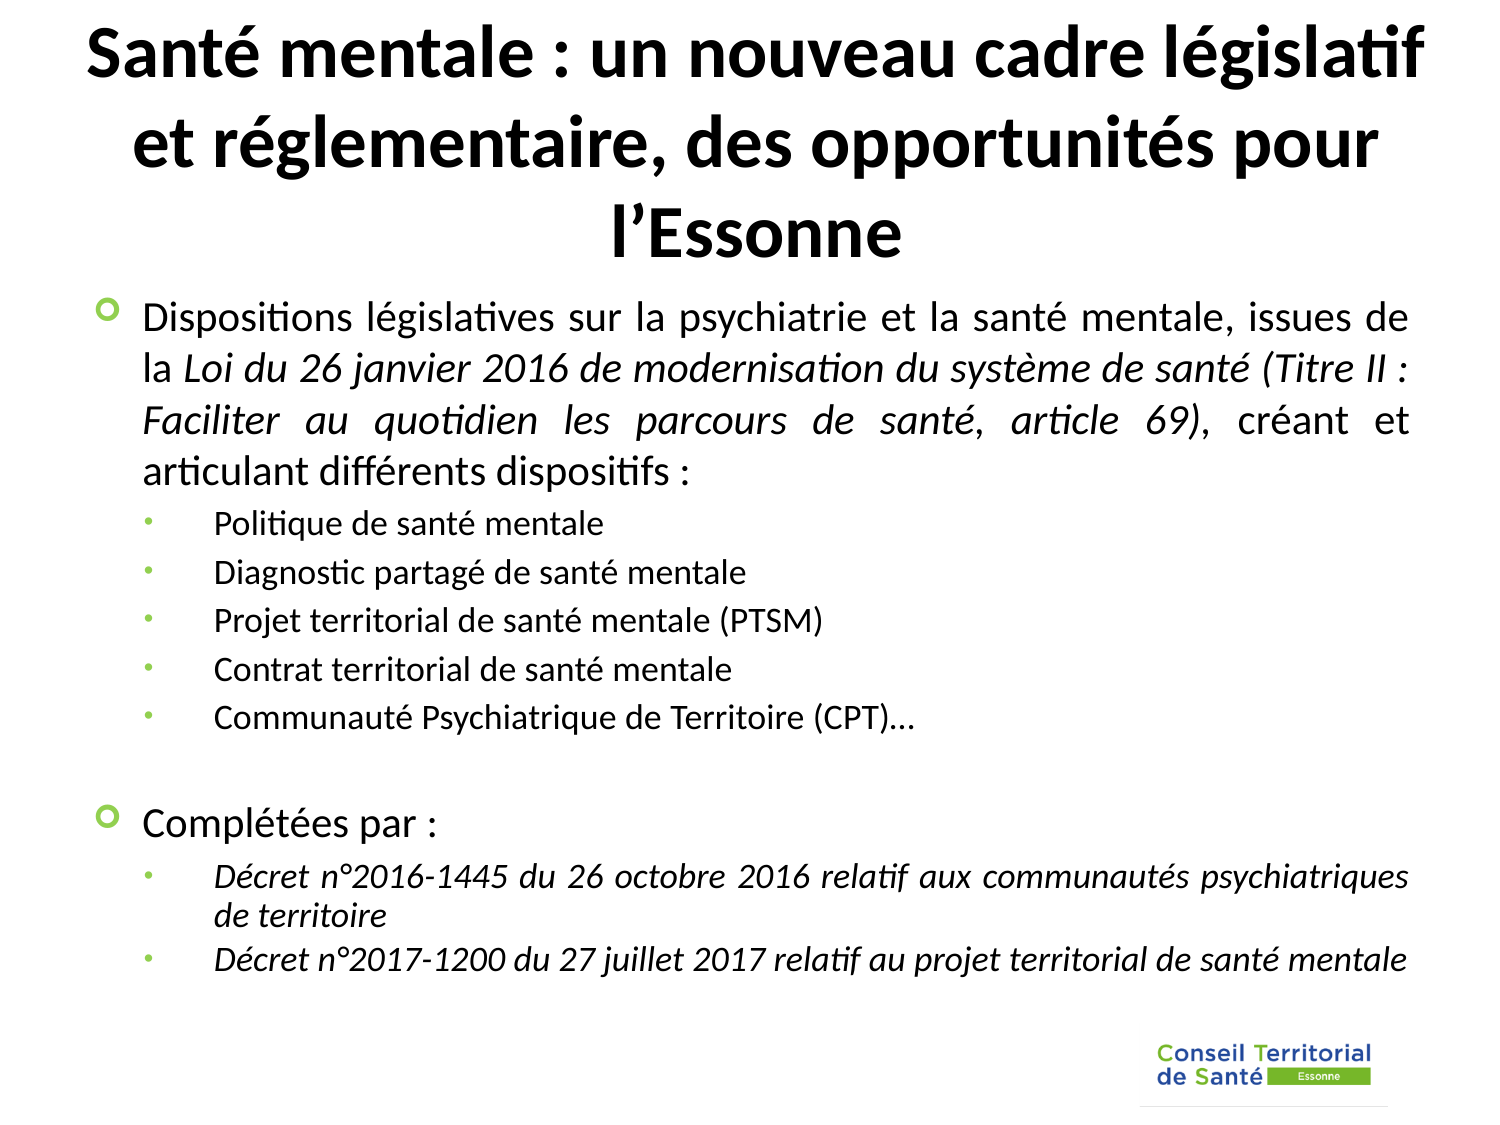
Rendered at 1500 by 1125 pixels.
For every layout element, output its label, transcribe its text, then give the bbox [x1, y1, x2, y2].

list Dispositions législatives sur la psychiatrie et la santé mentale, issues de la Loi du 26 janvier 2016 de modernisation du système de santé (Titre II : Faciliter au quotidien les parcours de santé, article 69), créant et articulant différents dispositifs : Politique de santé mentale Diagnostic partagé de santé mentale Projet territorial de santé mentale (PTSM) Contrat territorial de santé mentale Communauté Psychiatrique de Territoire (CPT)… Complétées par : Décret n°2016-1445 du 26 octobre 2016 relatif aux communautés psychiatriques de territoire Décret n°2017-1200 du 27 juillet 2017 relatif au projet territorial de santé mentale [75, 280, 1425, 1024]
picture [1139, 1024, 1388, 1107]
title Santé mentale : un nouveau cadre législatif et réglementaire, des opportunités pour l’Essonne [53, 44, 1461, 232]
